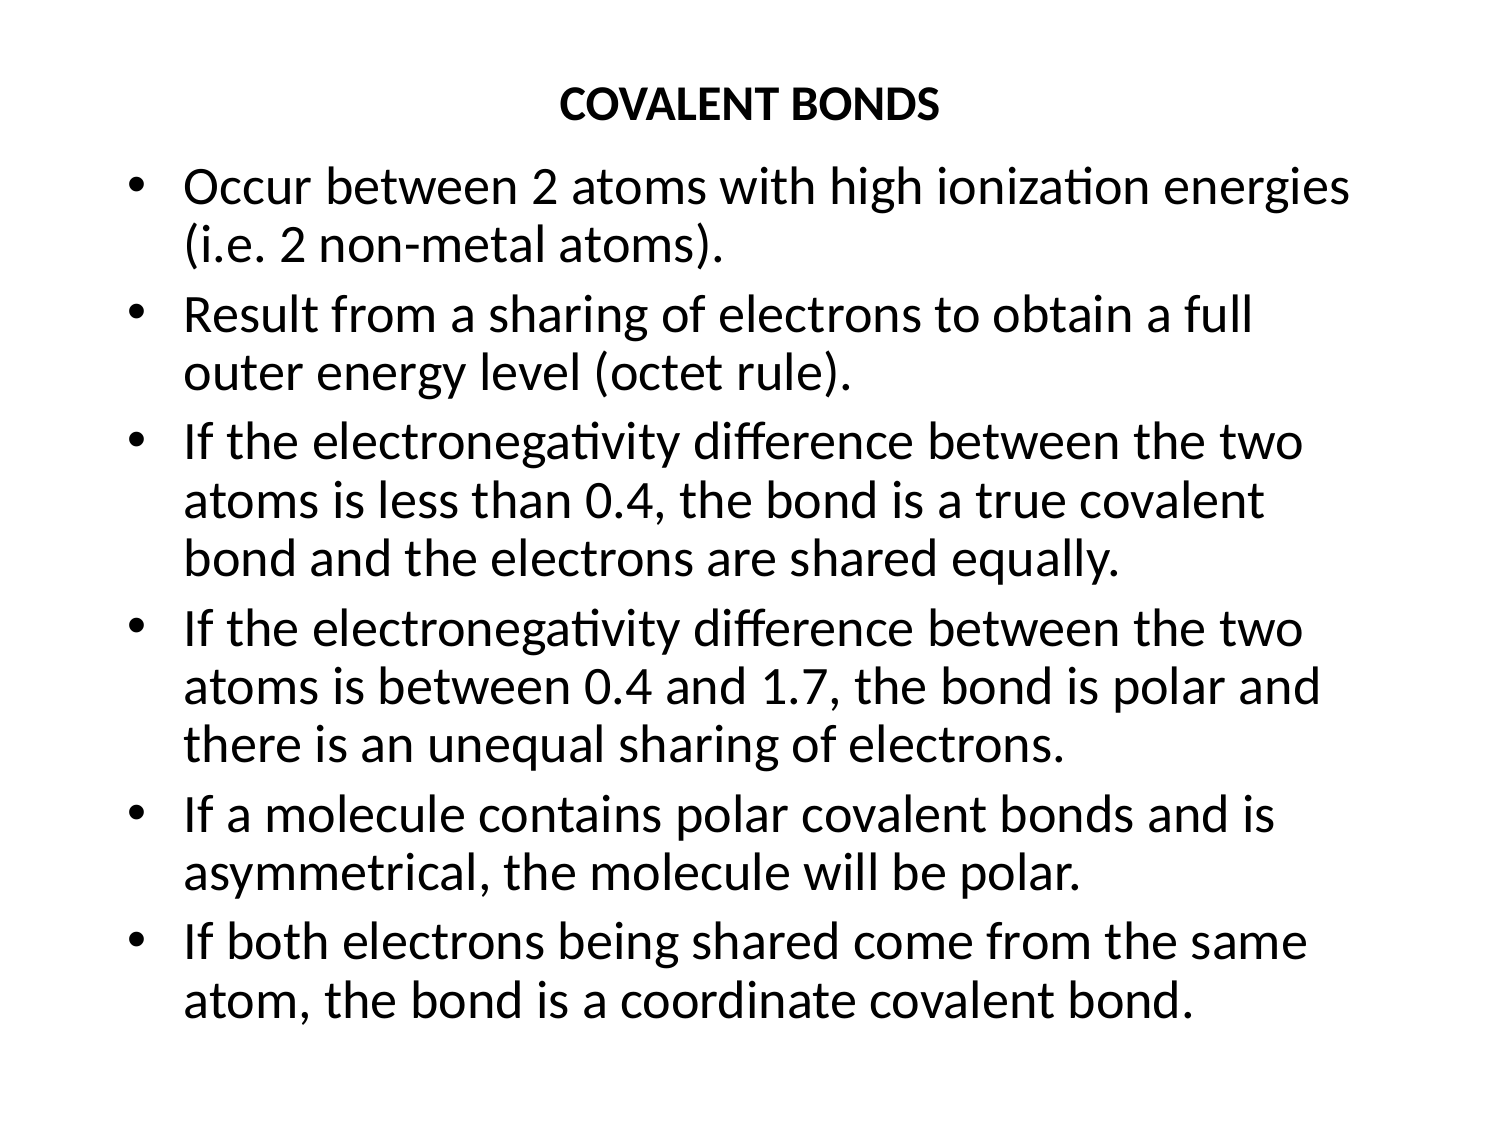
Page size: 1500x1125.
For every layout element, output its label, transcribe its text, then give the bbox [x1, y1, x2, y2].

title COVALENT BONDS [112, 62, 1388, 138]
list Occur between 2 atoms with high ionization energies (i.e. 2 non-metal atoms). Result from a sharing of electrons to obtain a full outer energy level (octet rule). If the electronegativity difference between the two atoms is less than 0.4, the bond is a true covalent bond and the electrons are shared equally. If the electronegativity difference between the two atoms is between 0.4 and 1.7, the bond is polar and there is an unequal sharing of electrons. If a molecule contains polar covalent bonds and is asymmetrical, the molecule will be polar. If both electrons being shared come from the same atom, the bond is a coordinate covalent bond. [112, 149, 1388, 1063]
